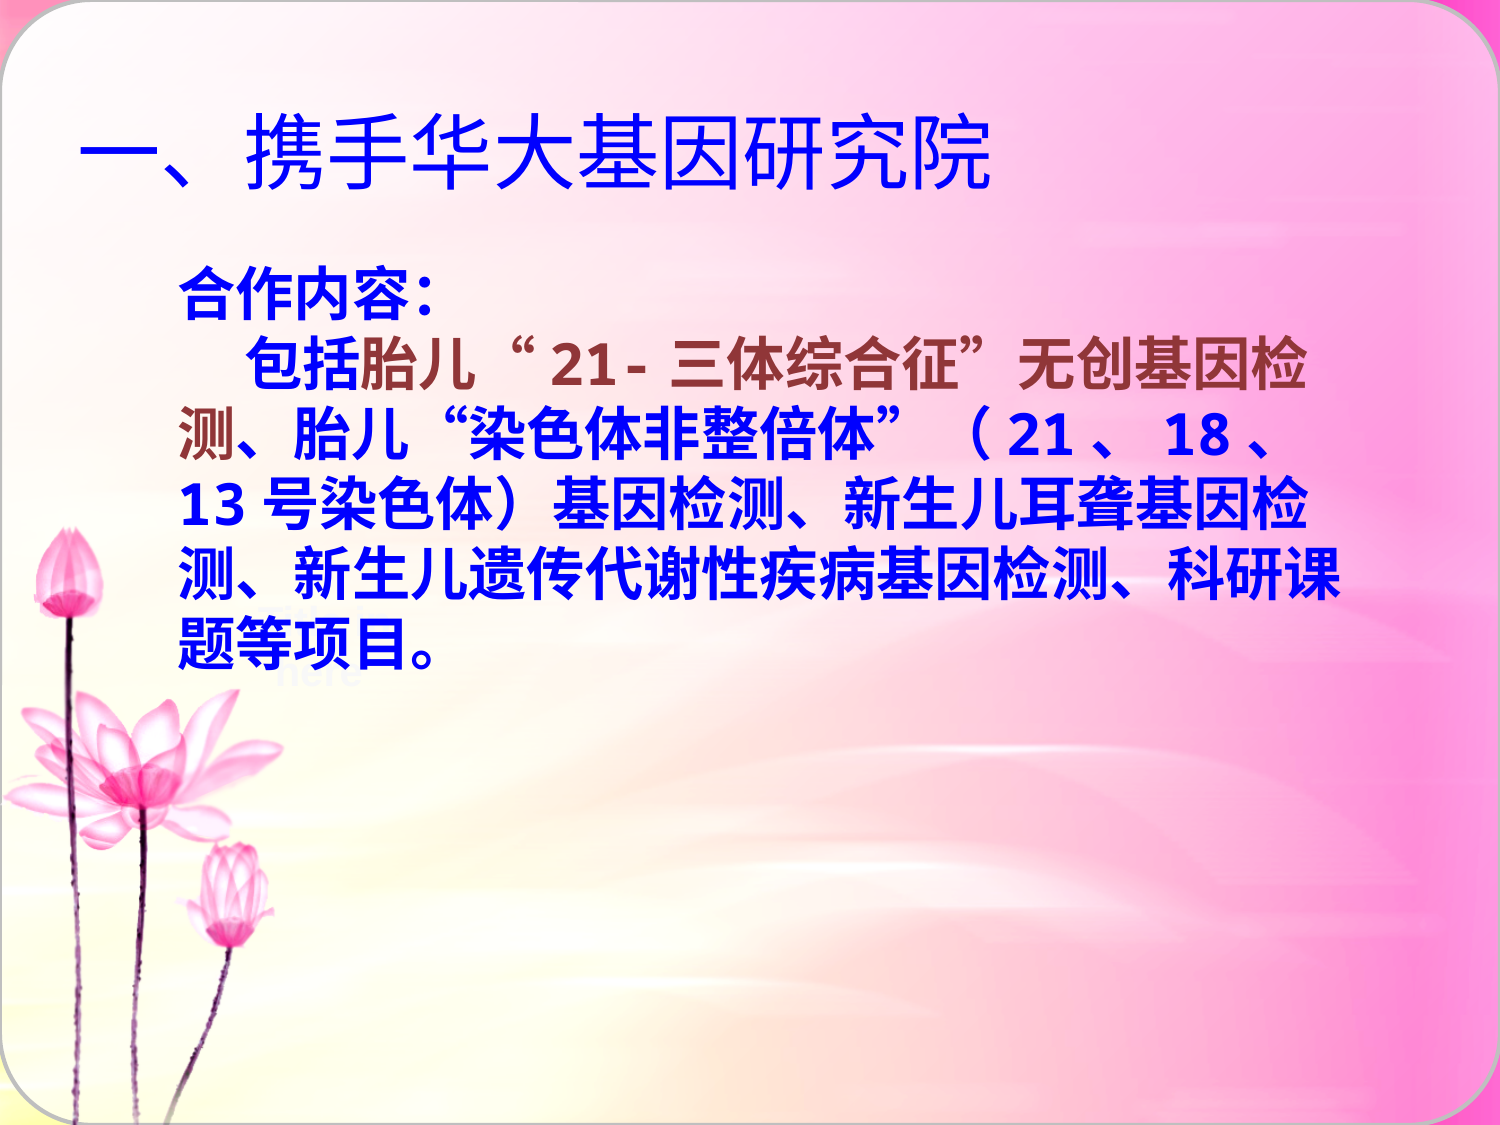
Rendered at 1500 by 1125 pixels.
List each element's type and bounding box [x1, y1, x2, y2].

text_box [0, 0, 1500, 1125]
